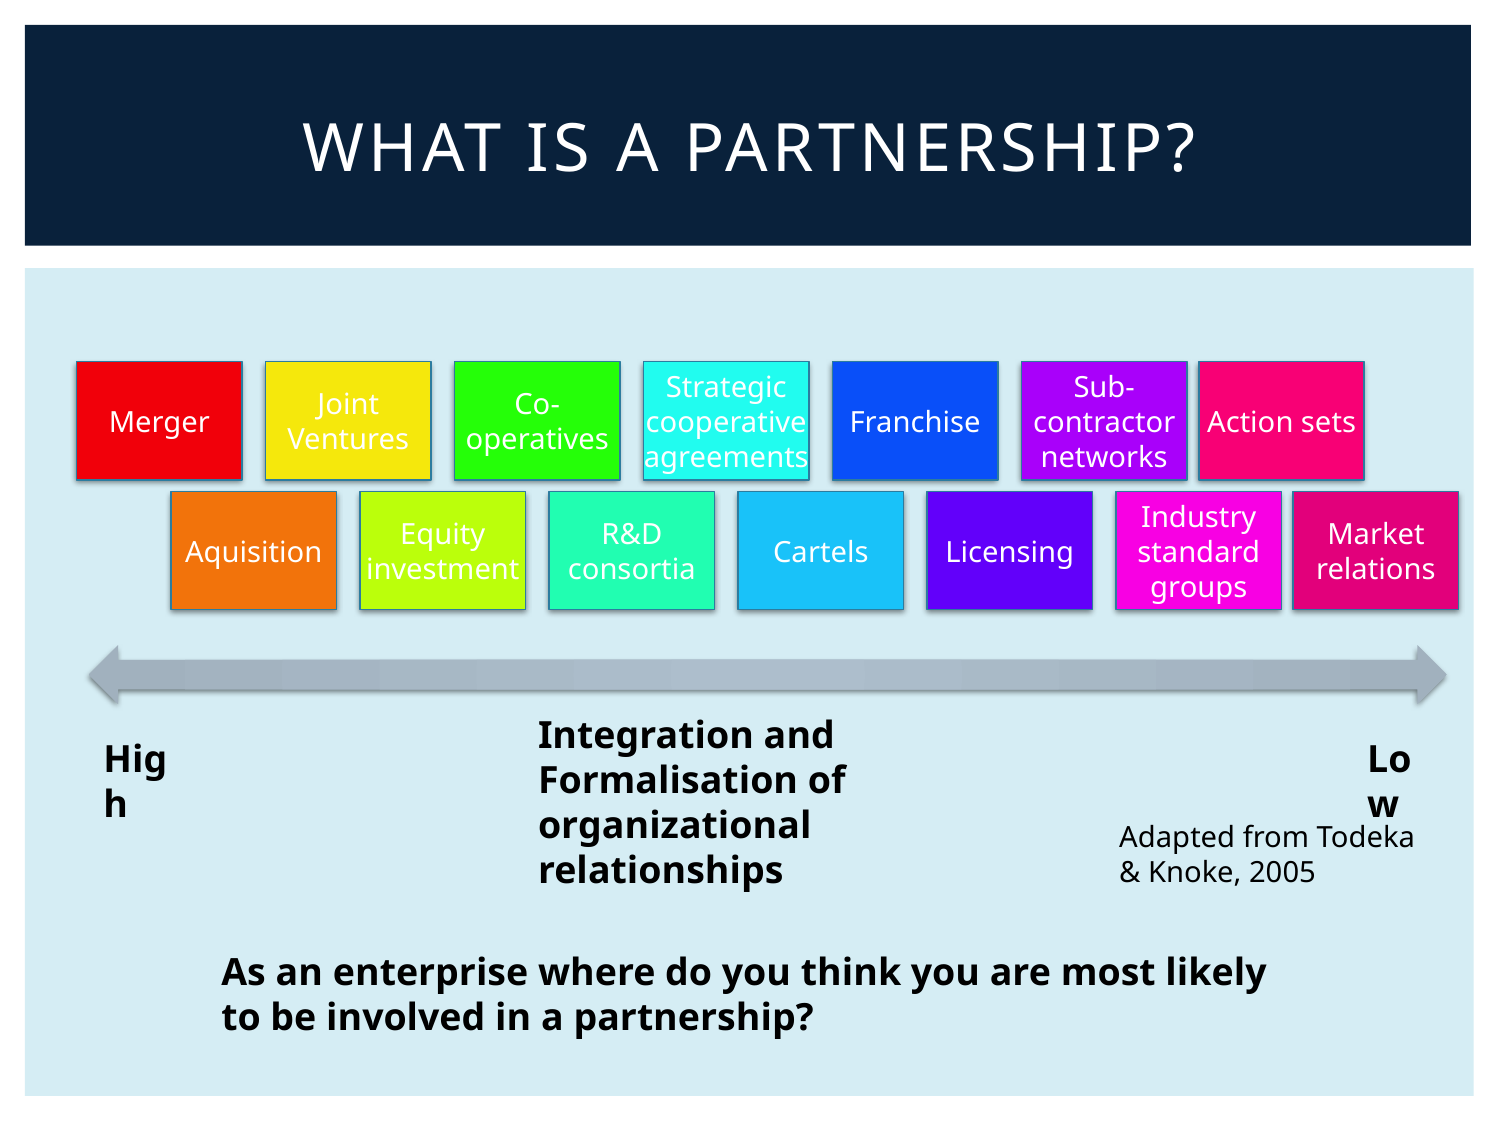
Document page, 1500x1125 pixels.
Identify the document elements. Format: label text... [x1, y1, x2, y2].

text_box Joint Ventures [265, 361, 432, 481]
text_box As an enterprise where do you think you are most likely to be involved in a partnership? [206, 940, 1314, 1045]
text_box Action sets [1198, 361, 1365, 481]
text_box Adapted from Todeka & Knoke, 2005 [1104, 810, 1436, 896]
title What is a partnership? [62, 58, 1438, 232]
text_box Licensing [926, 491, 1093, 610]
text_box Integration and Formalisation of organizational relationships [523, 704, 1055, 899]
text_box Co-operatives [454, 361, 621, 481]
text_box Merger [76, 361, 243, 481]
text_box Strategic cooperative agreements [643, 361, 810, 481]
text_box Market relations [1292, 491, 1459, 610]
text_box Industry standard groups [1115, 491, 1282, 610]
text_box Sub-contractor networks [1021, 361, 1188, 481]
text_box High [88, 727, 194, 833]
text_box Equity investment [359, 491, 526, 610]
text_box Franchise [832, 361, 999, 481]
text_box Low [1352, 727, 1447, 833]
text_box R&D consortia [548, 491, 715, 610]
text_box [88, 645, 1447, 705]
text_box Aquisition [170, 491, 337, 610]
text_box Cartels [737, 491, 904, 610]
